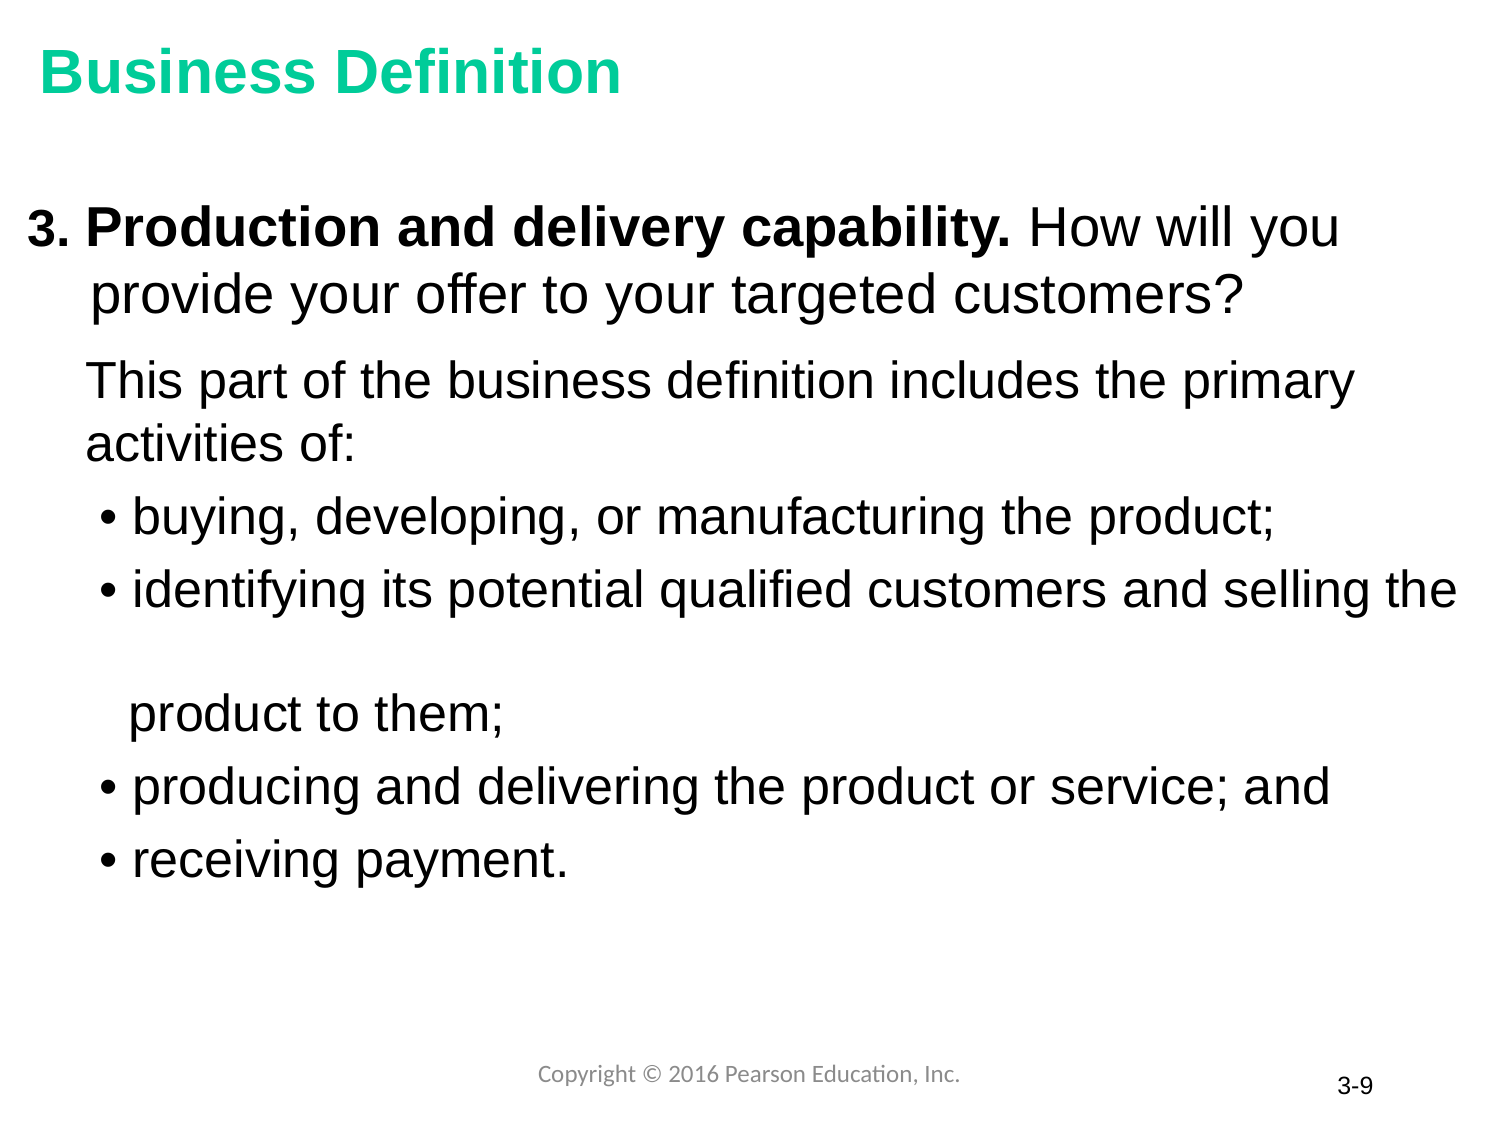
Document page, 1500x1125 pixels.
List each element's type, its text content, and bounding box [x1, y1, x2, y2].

title Business Definition [24, 0, 1375, 163]
list 3. Production and delivery capability. How will you provide your offer to your targeted customers? This part of the business definition includes the primary activities of: • buying, developing, or manufacturing the product; • identifying its potential qualified customers and selling the product to them; • producing and delivering the product or service; and • receiving payment. [12, 182, 1475, 925]
footer Copyright © 2016 Pearson Education, Inc. [512, 1042, 988, 1103]
